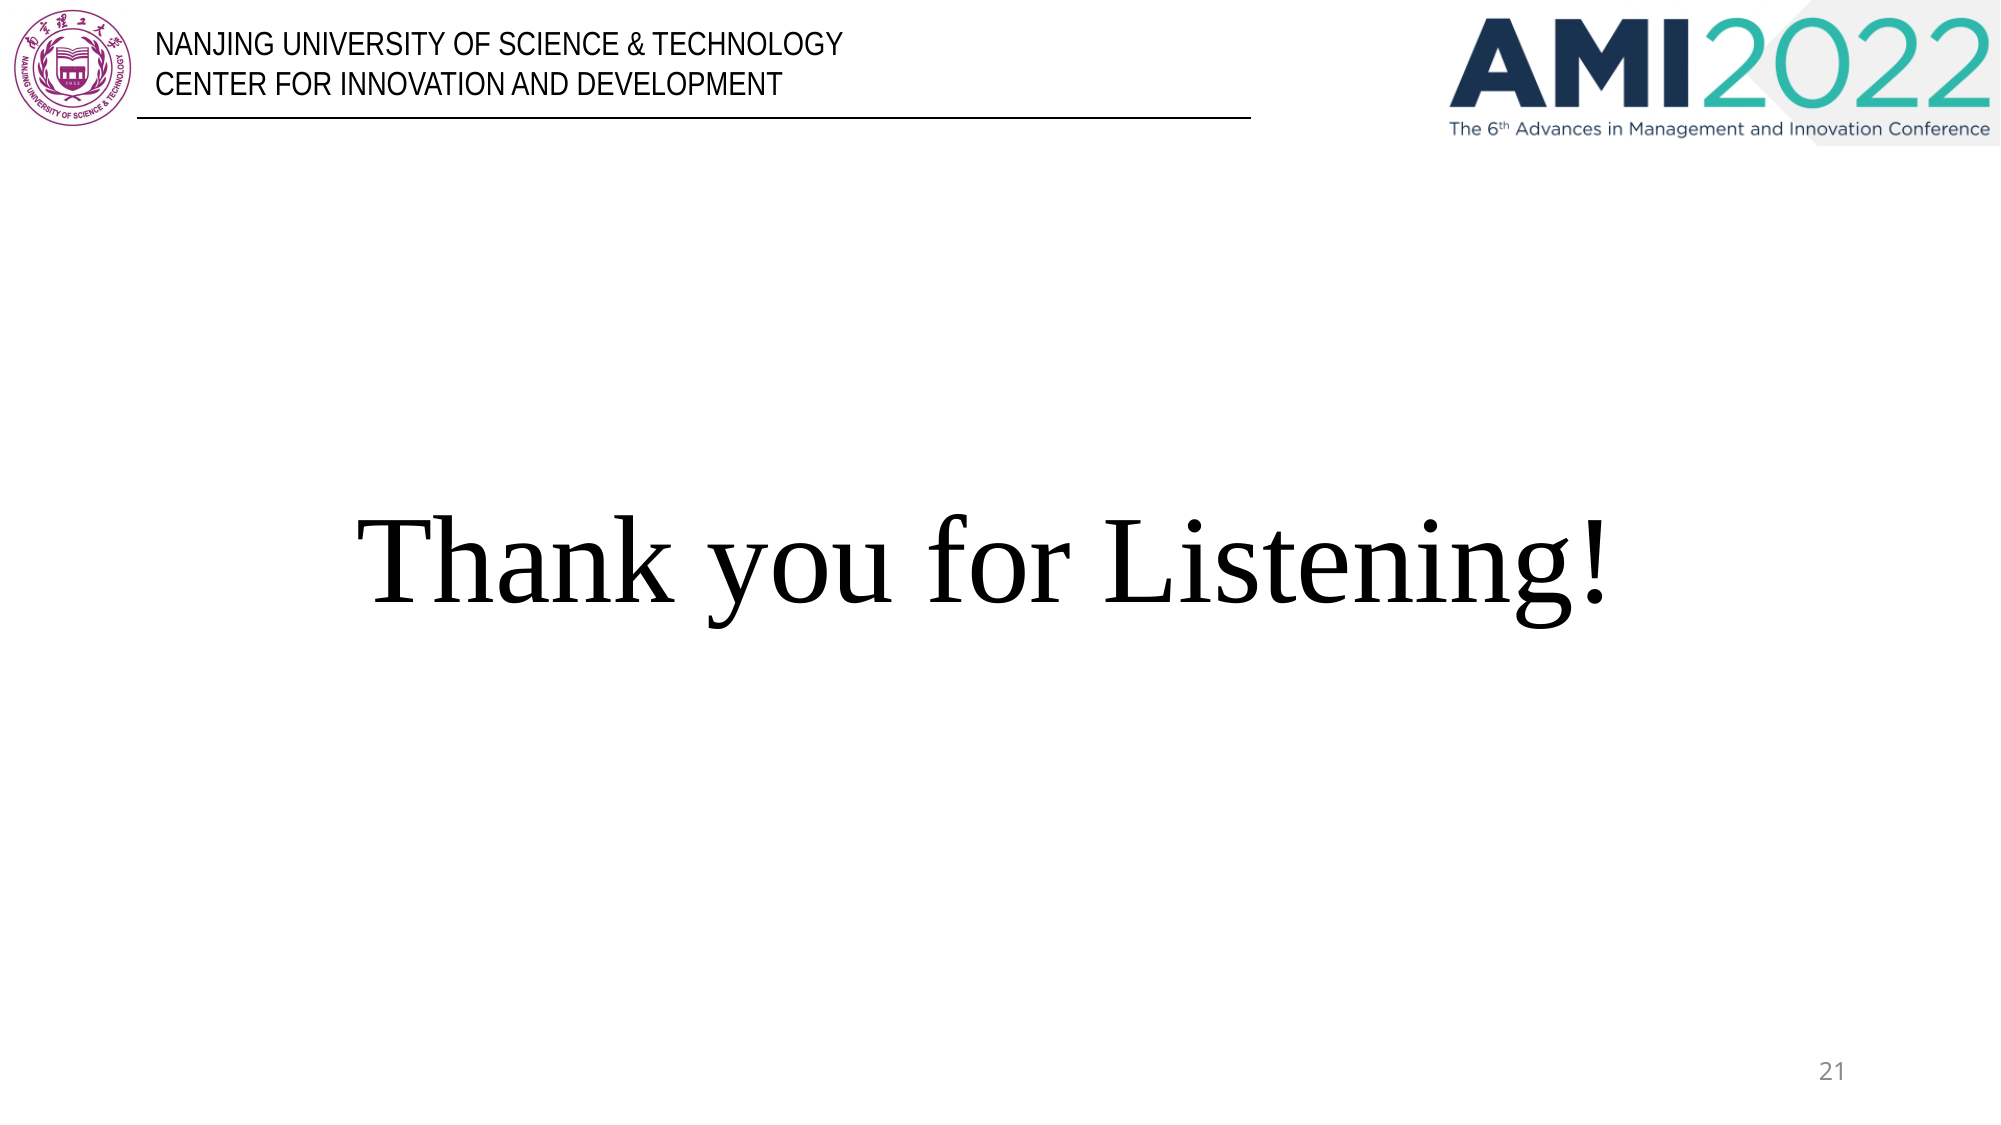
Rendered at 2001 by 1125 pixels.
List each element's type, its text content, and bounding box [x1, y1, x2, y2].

title Thank you for Listening! [341, 169, 2000, 638]
picture [1438, 0, 2000, 146]
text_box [10, 8, 1252, 128]
slide_number 21 [1412, 1042, 1863, 1103]
